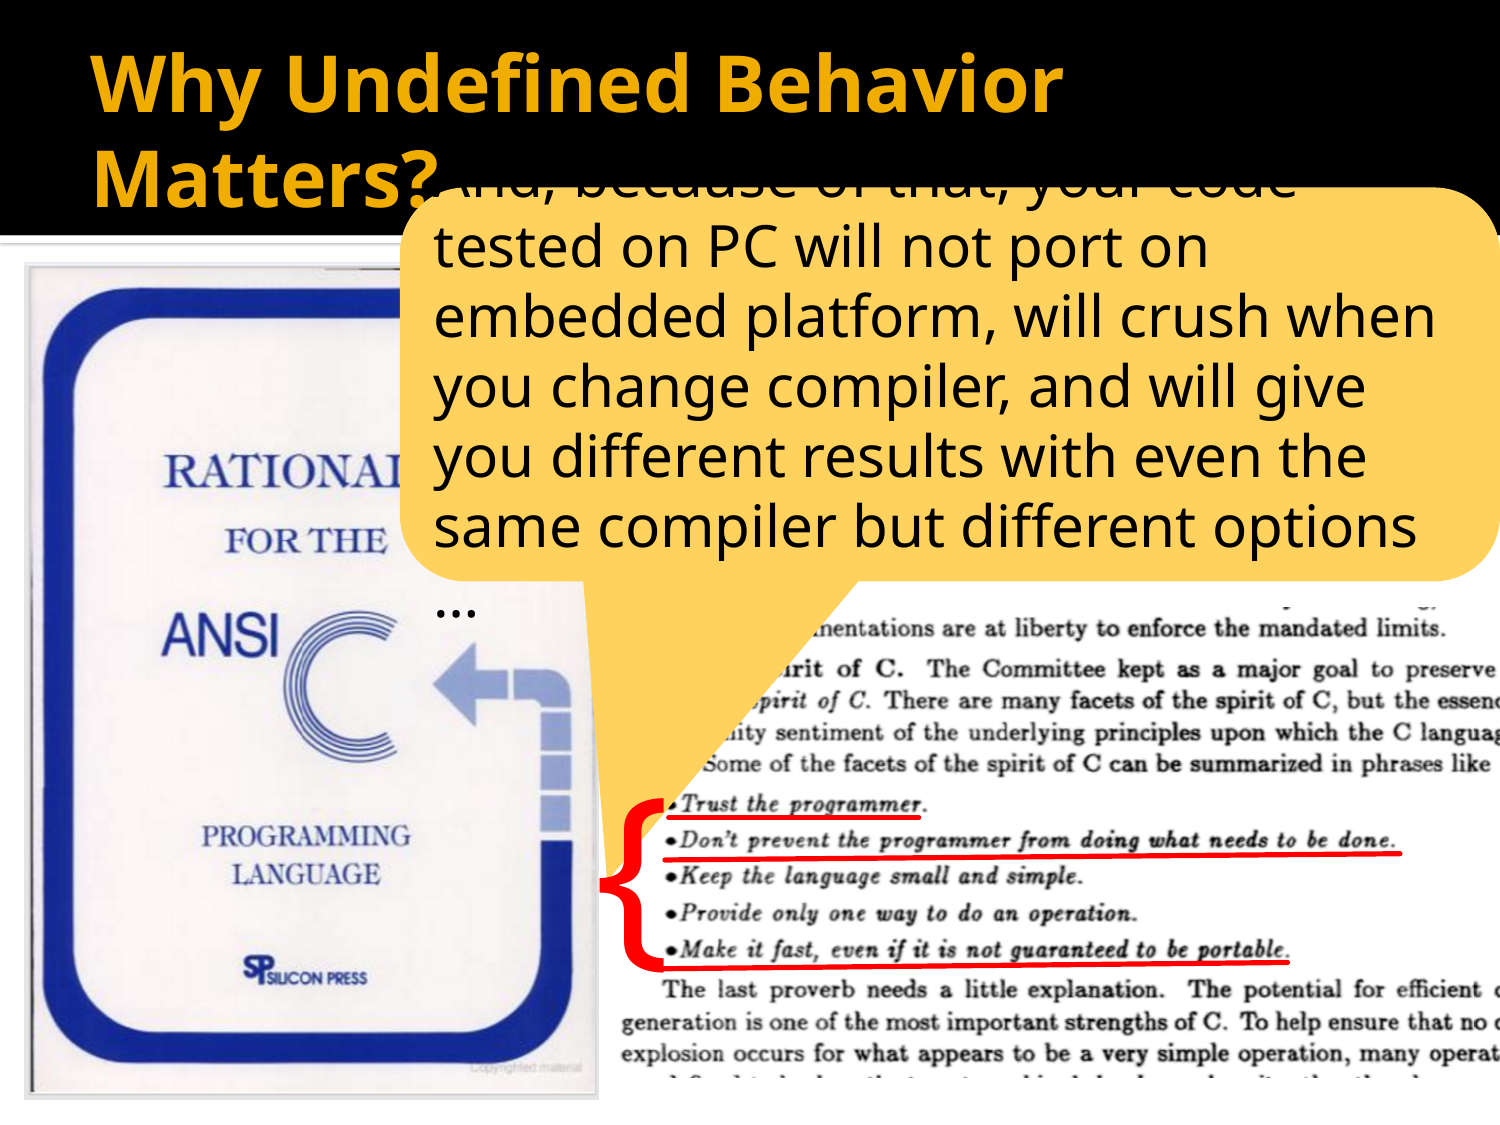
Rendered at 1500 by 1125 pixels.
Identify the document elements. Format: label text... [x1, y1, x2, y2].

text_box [664, 853, 1400, 860]
picture [24, 262, 1500, 1100]
title Why Undefined Behavior Matters? [75, 25, 1425, 231]
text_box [663, 962, 1288, 969]
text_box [399, 187, 1500, 992]
